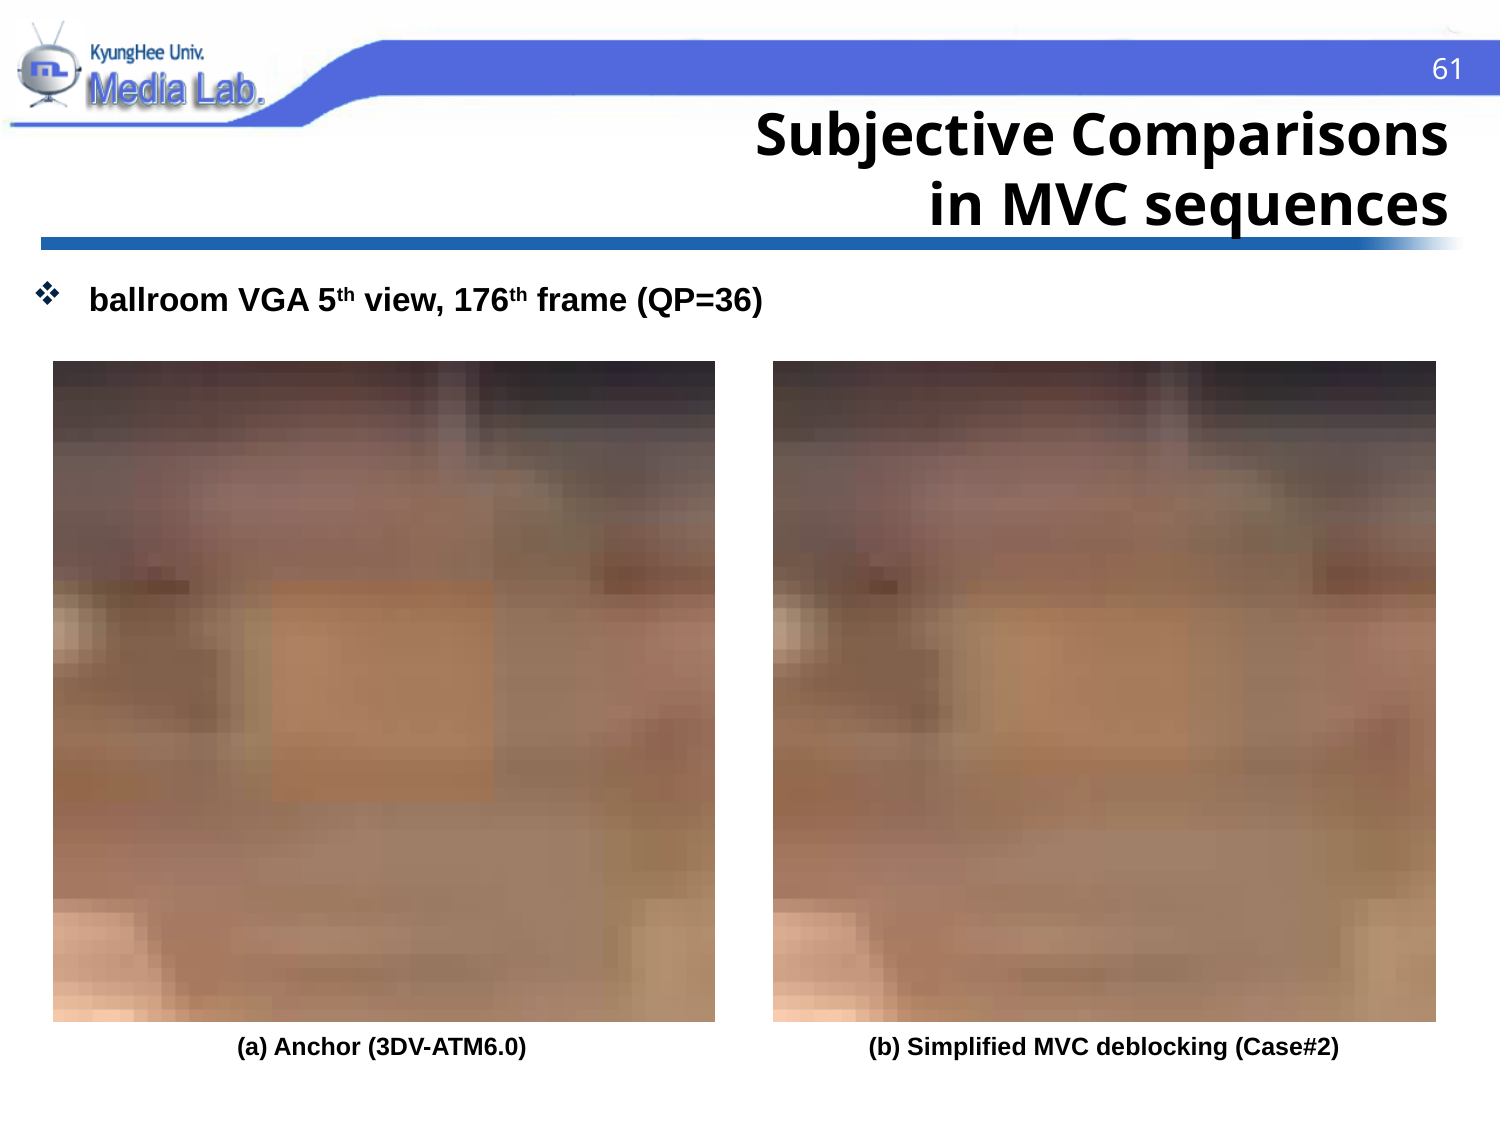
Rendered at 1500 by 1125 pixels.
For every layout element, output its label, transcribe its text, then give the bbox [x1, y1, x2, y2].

picture [0, 0, 1500, 138]
slide_number 61 [1403, 42, 1481, 93]
title Subjective Comparisons in MVC sequences [312, 101, 1465, 233]
picture [41, 237, 1500, 250]
picture [52, 361, 715, 1022]
text_box (b) Simplified MVC deblocking (Case#2) [853, 1030, 1356, 1068]
text_box (a) Anchor (3DV-ATM6.0) [222, 1030, 543, 1068]
list ballroom VGA 5th view, 176th frame (QP=36) [17, 262, 1483, 1107]
picture [773, 361, 1436, 1022]
